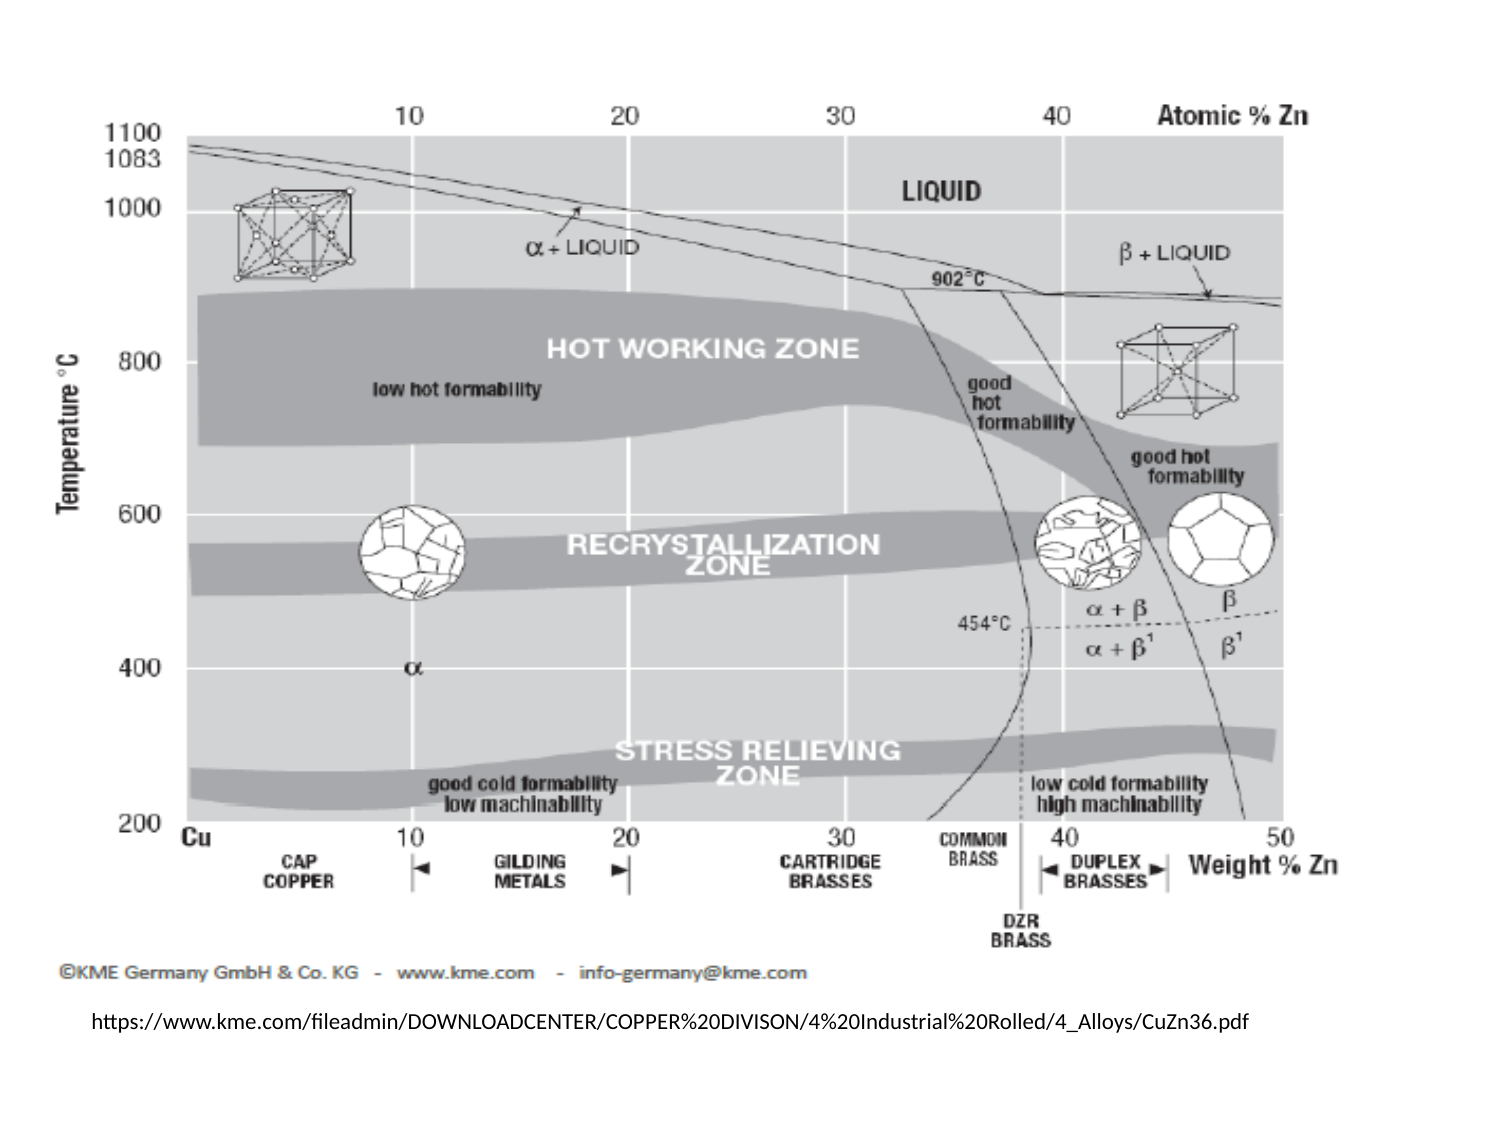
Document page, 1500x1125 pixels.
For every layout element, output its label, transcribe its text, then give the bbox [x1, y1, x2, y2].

text_box https://www.kme.com/fileadmin/DOWNLOADCENTER/COPPER%20DIVISON/4%20Industrial%20Rolled/4_Alloys/CuZn36.pdf [76, 1001, 1376, 1042]
picture [29, 66, 1377, 994]
